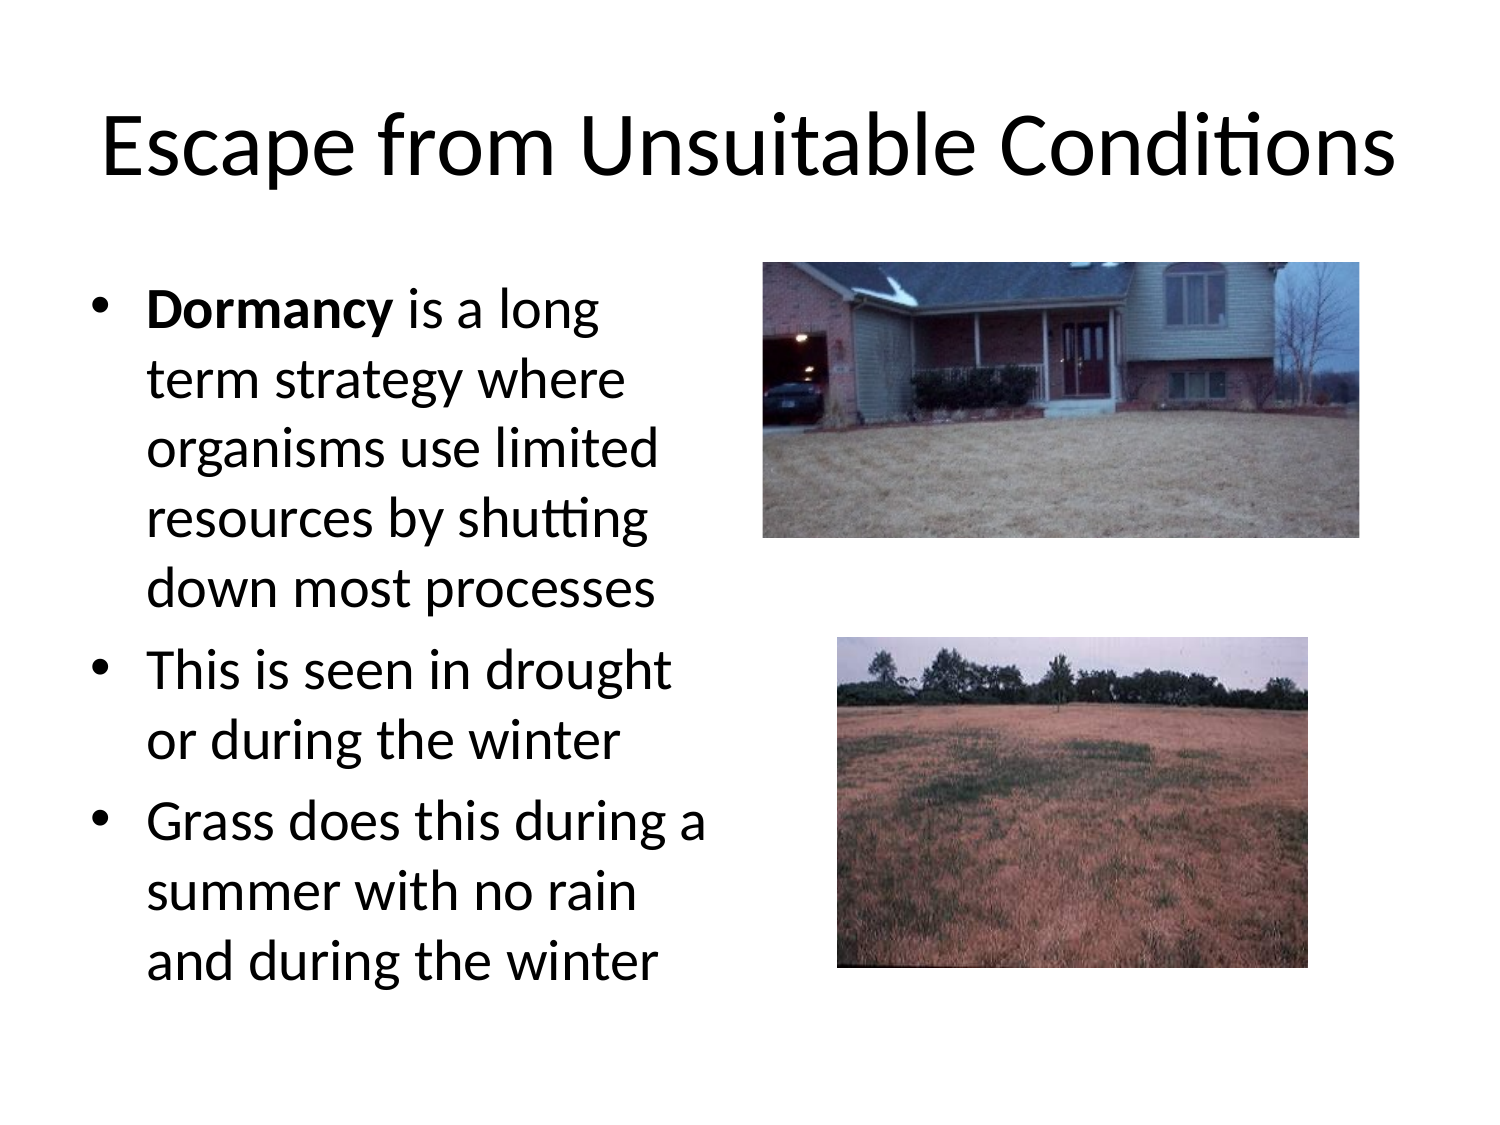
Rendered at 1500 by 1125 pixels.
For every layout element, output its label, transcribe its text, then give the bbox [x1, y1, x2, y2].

title Escape from Unsuitable Conditions [75, 45, 1425, 233]
picture [762, 262, 1360, 538]
list Dormancy is a long term strategy where organisms use limited resources by shutting down most processes This is seen in drought or during the winter Grass does this during a summer with no rain and during the winter [75, 262, 738, 1005]
picture [837, 637, 1308, 969]
